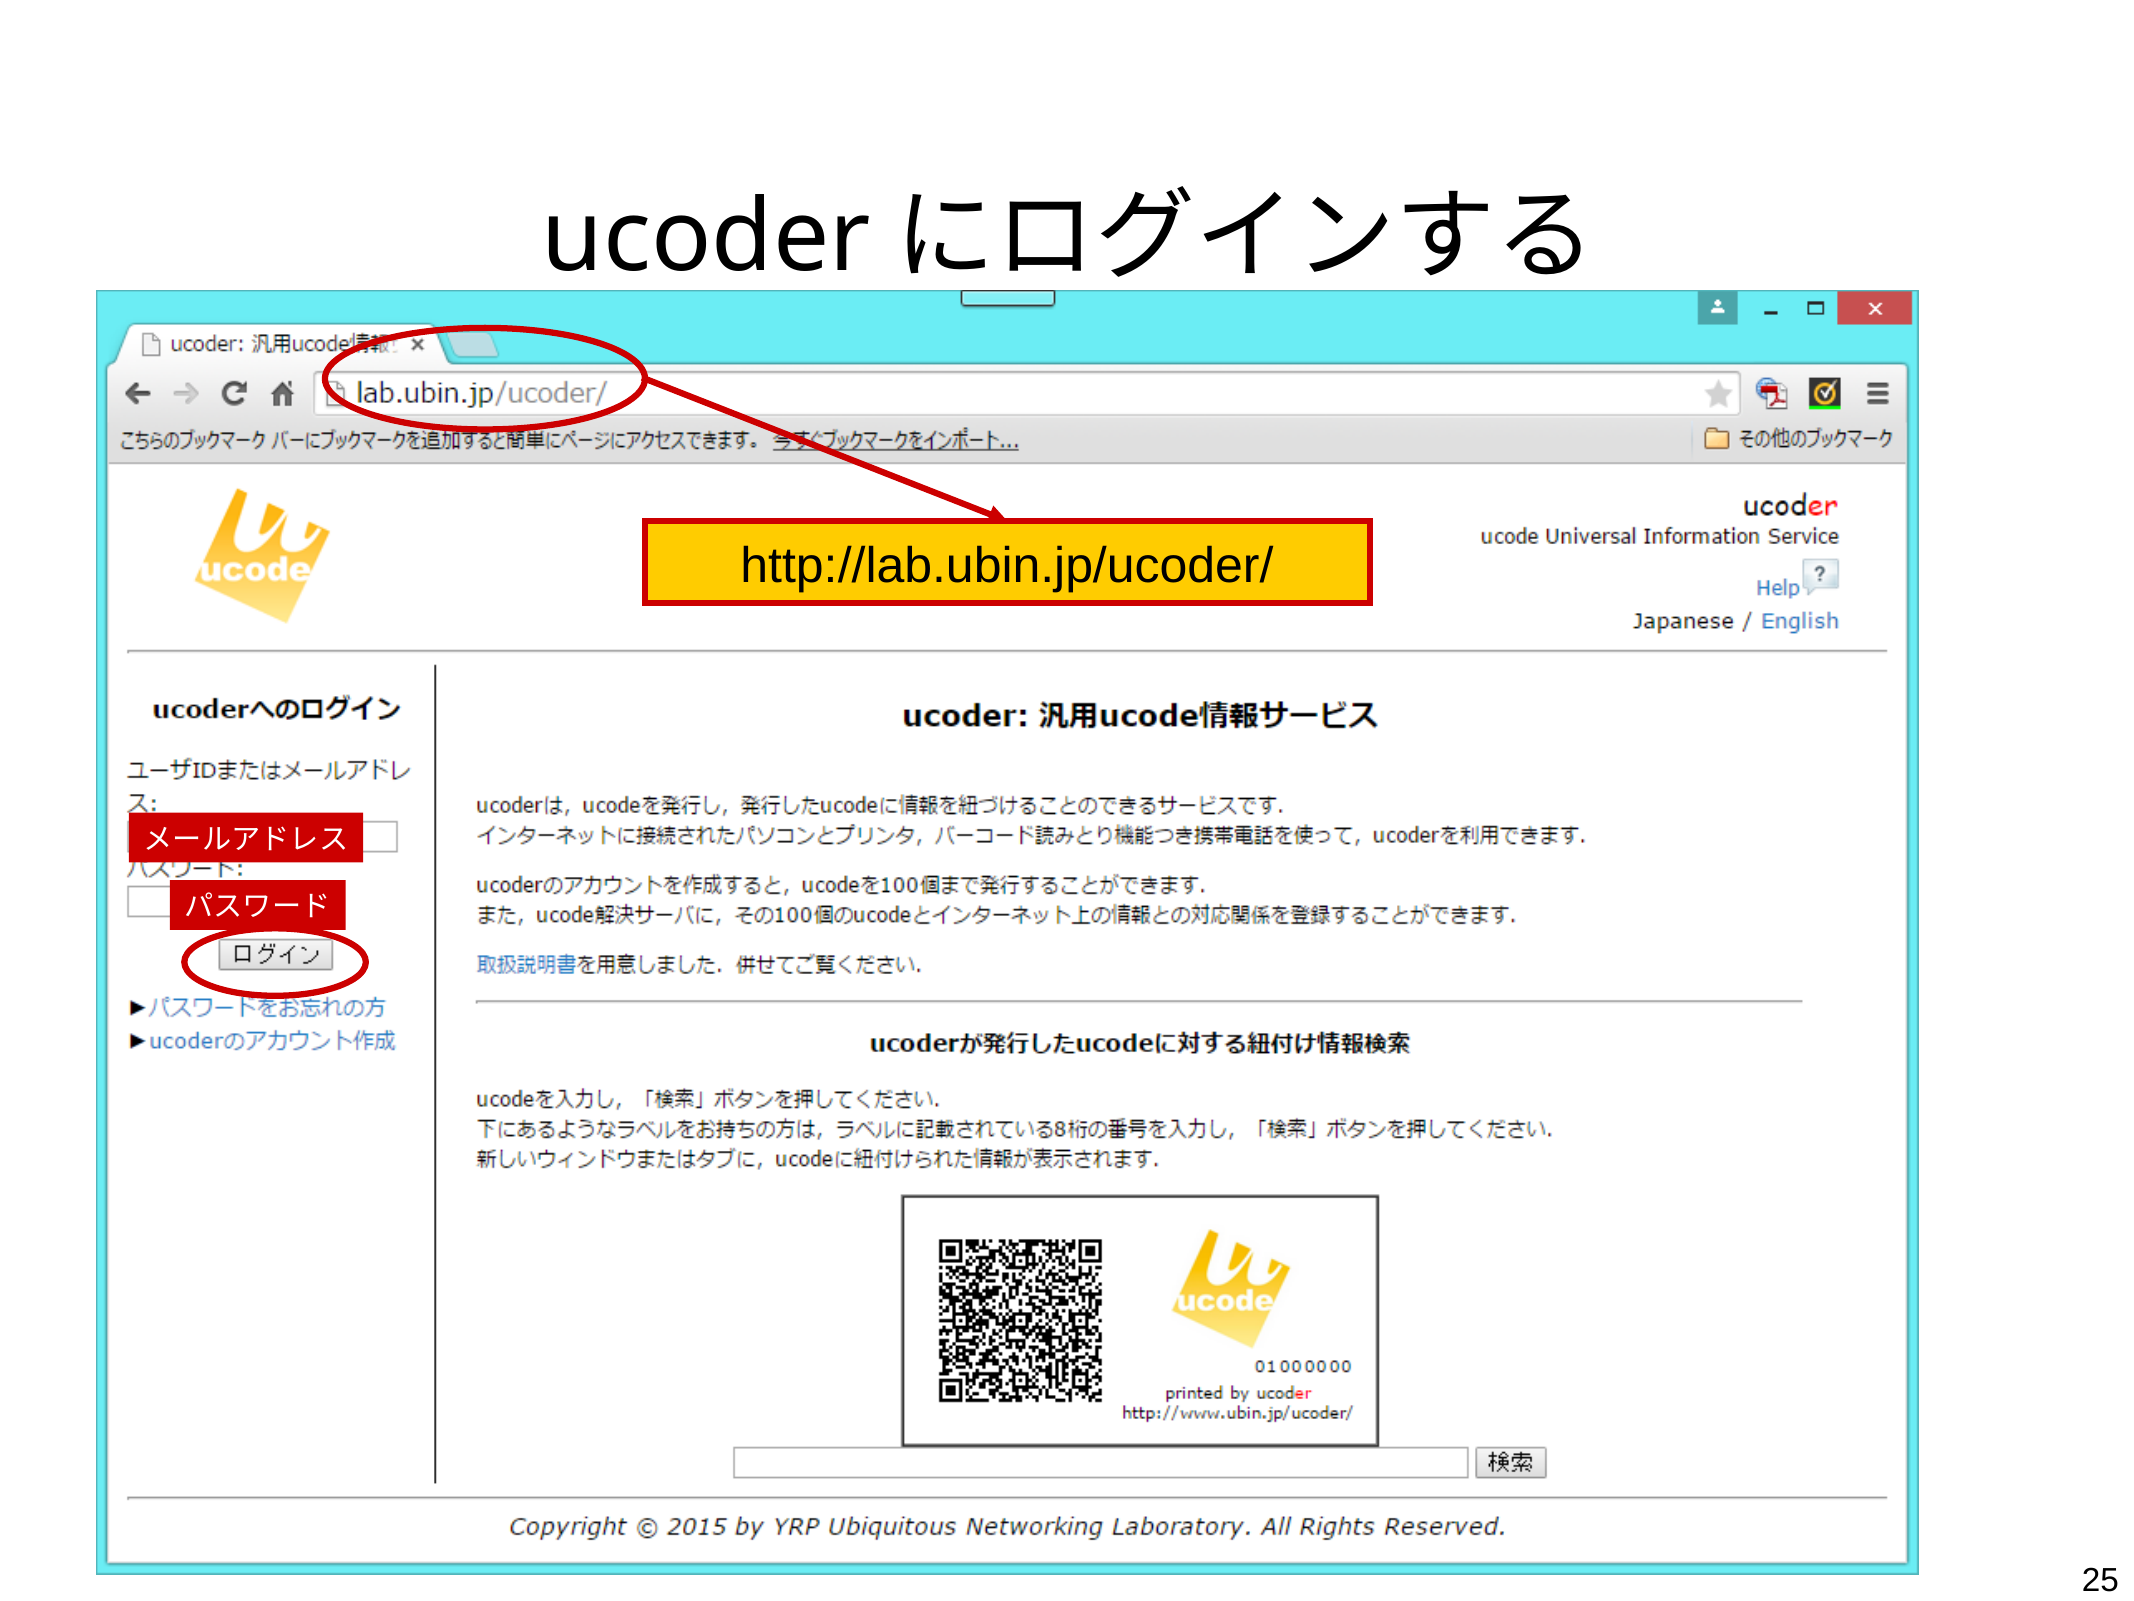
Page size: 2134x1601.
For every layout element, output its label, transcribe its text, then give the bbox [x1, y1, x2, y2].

slide_number 25 [1635, 1549, 2134, 1601]
picture [96, 290, 1919, 1576]
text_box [644, 378, 1008, 522]
title ucoderにログインする [62, 107, 2075, 355]
